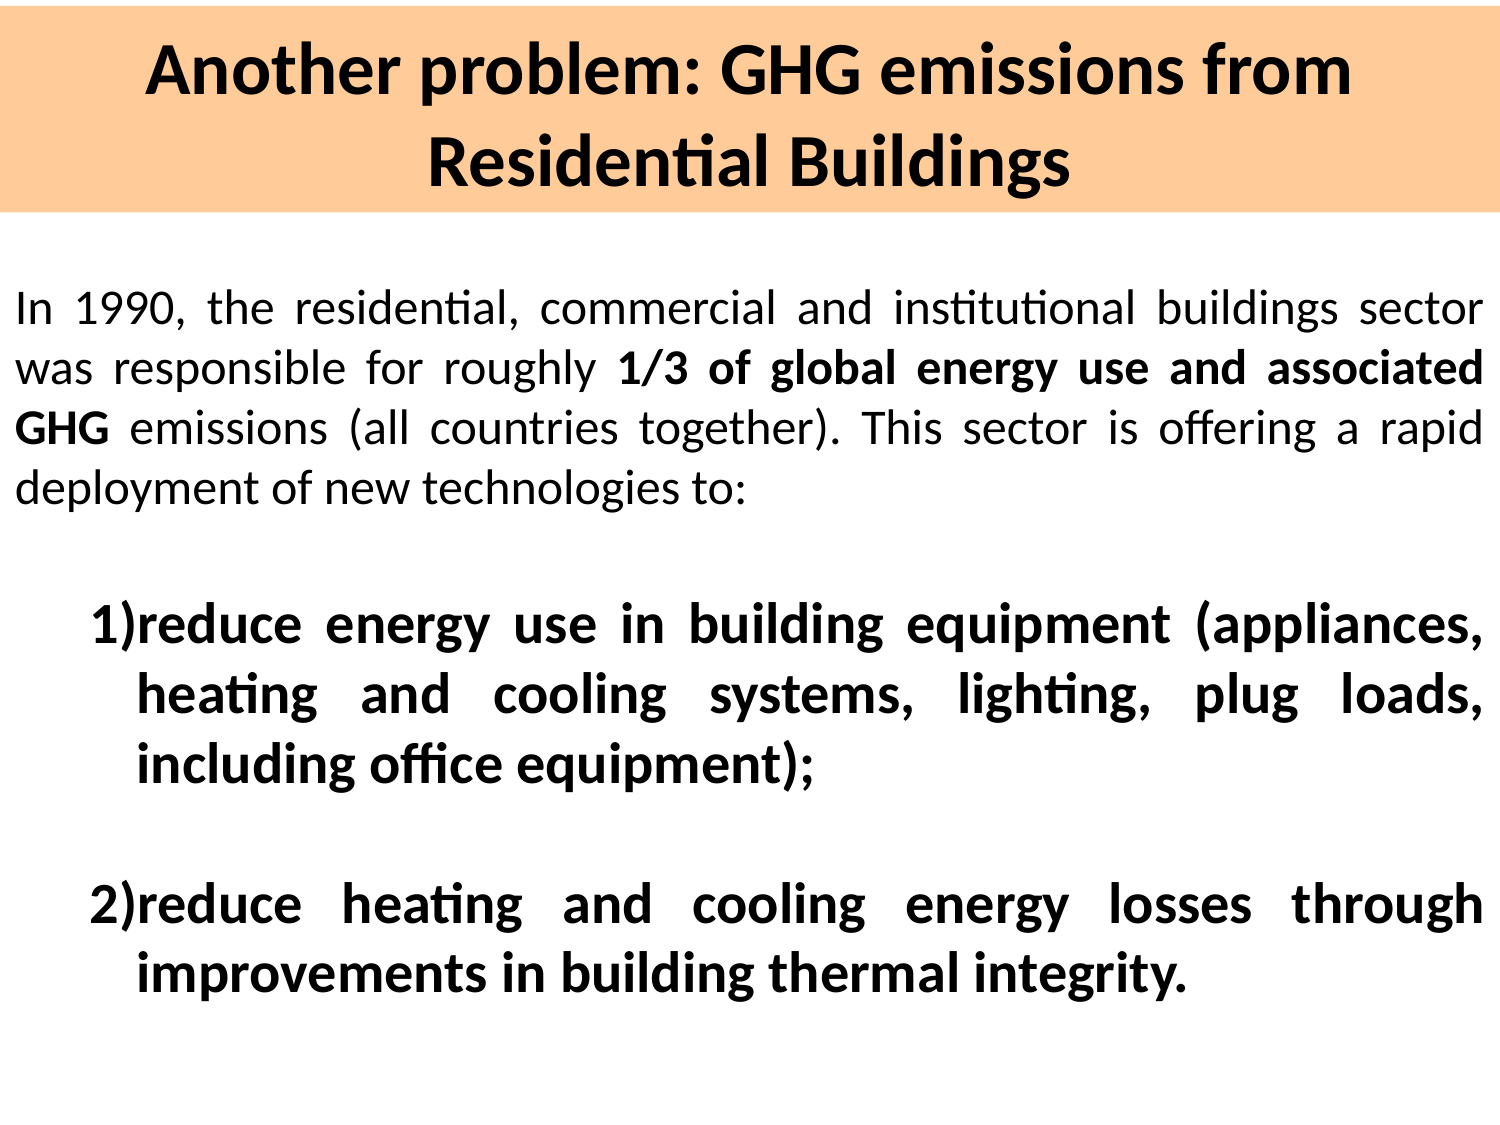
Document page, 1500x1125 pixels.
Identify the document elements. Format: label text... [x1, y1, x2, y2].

text_box In 1990, the residential, commercial and institutional buildings sector was responsible for roughly 1/3 of global energy use and associated GHG emissions (all countries together). This sector is offering a rapid deployment of new technologies to: 1)reduce energy use in building equipment (appliances, heating and cooling systems, lighting, plug loads, including office equipment); 2)reduce heating and cooling energy losses through improvements in building thermal integrity. [0, 213, 1500, 1072]
text_box Another problem: GHG emissions from Residential Buildings [0, 5, 1500, 213]
